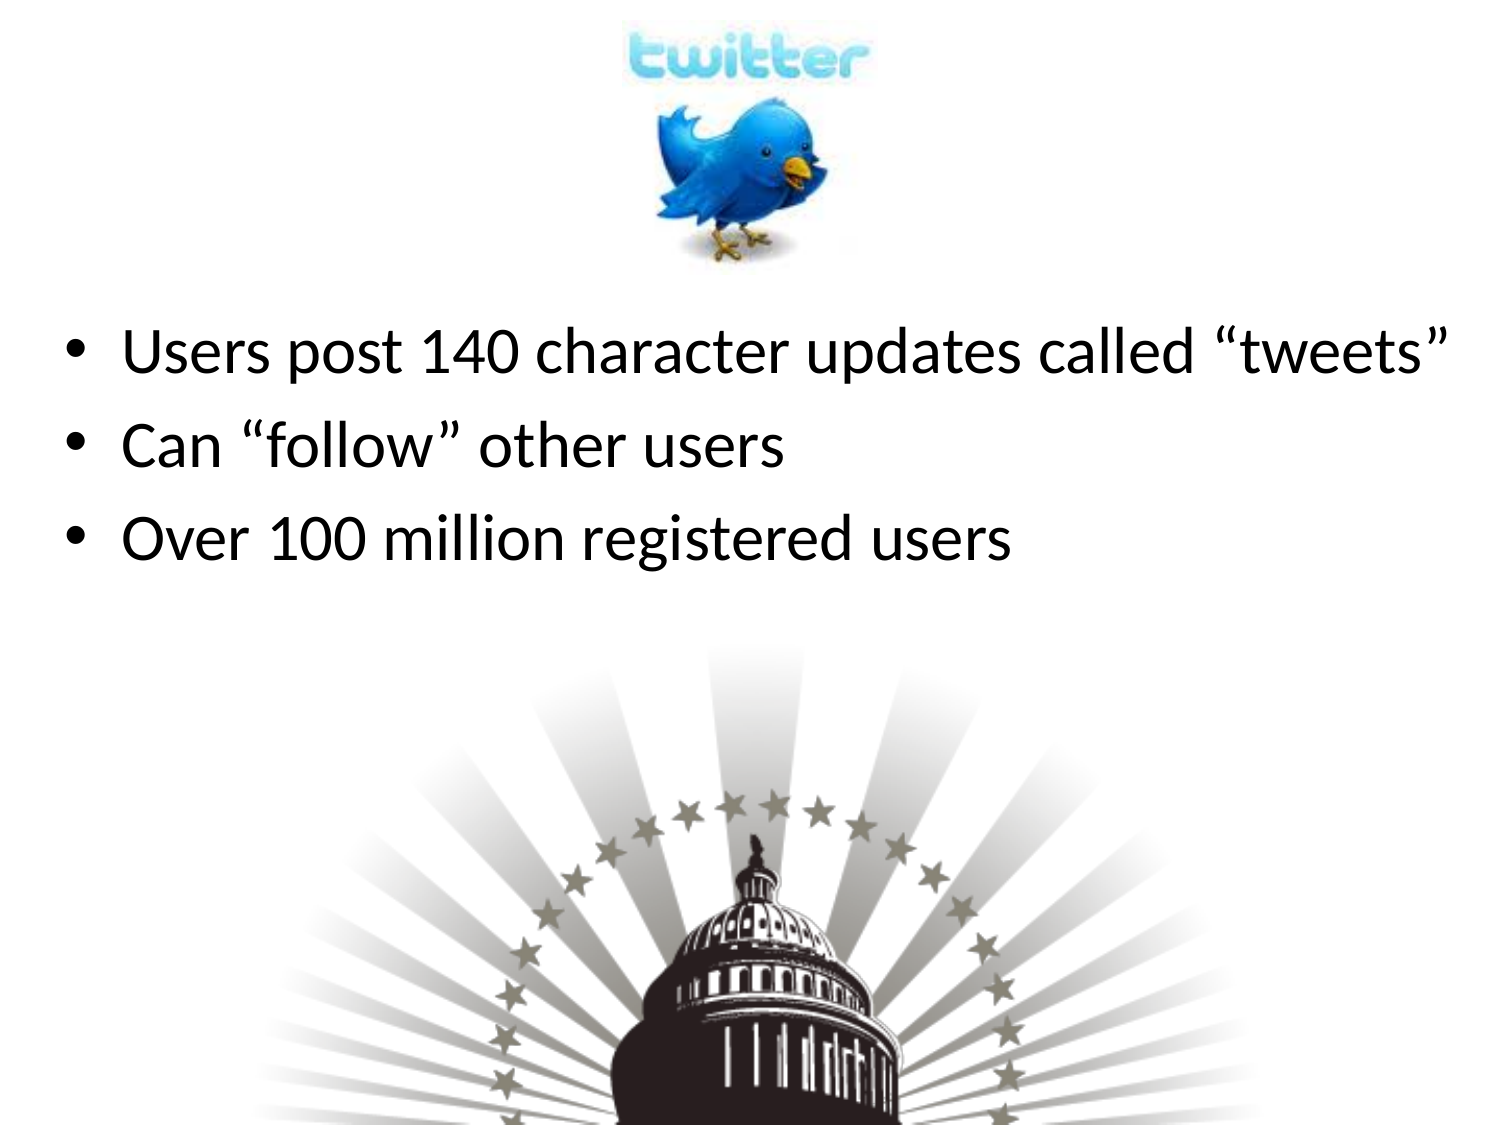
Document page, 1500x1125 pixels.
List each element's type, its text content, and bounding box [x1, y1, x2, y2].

list Users post 140 character updates called “tweets” Can “follow” other users Over 100 million registered users [50, 299, 1475, 980]
picture [198, 603, 1302, 1125]
picture [622, 20, 878, 276]
